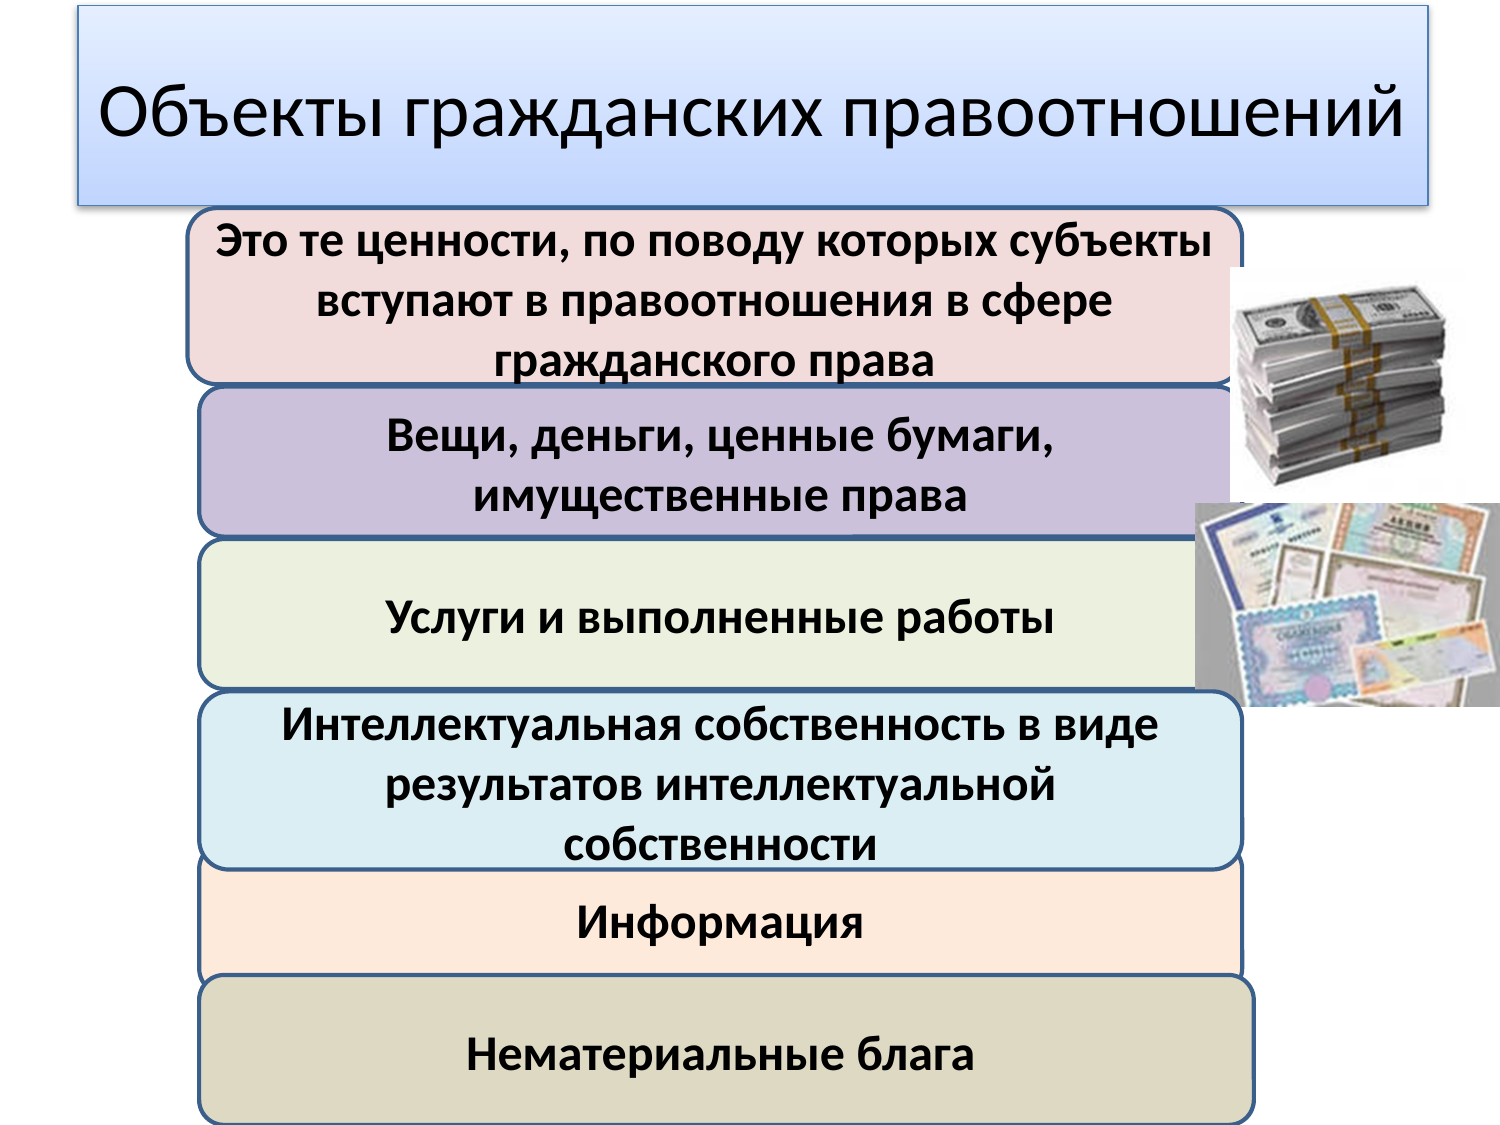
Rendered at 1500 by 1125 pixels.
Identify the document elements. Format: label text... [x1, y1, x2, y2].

picture [1229, 267, 1466, 502]
title Объекты гражданских правоотношений [77, 5, 1429, 206]
text_box Вещи, деньги, ценные бумаги, имущественные права [197, 384, 1224, 538]
text_box Услуги и выполненные работы [197, 536, 1189, 691]
text_box Это те ценности, по поводу которых субъекты вступают в правоотношения в сфере гражданского права [185, 205, 1245, 386]
text_box Нематериальные блага [197, 972, 1256, 1125]
picture [1194, 503, 1500, 708]
text_box Интеллектуальная собственность в виде результатов интеллектуальной собственности [197, 689, 1245, 872]
text_box Информация [197, 855, 1245, 984]
